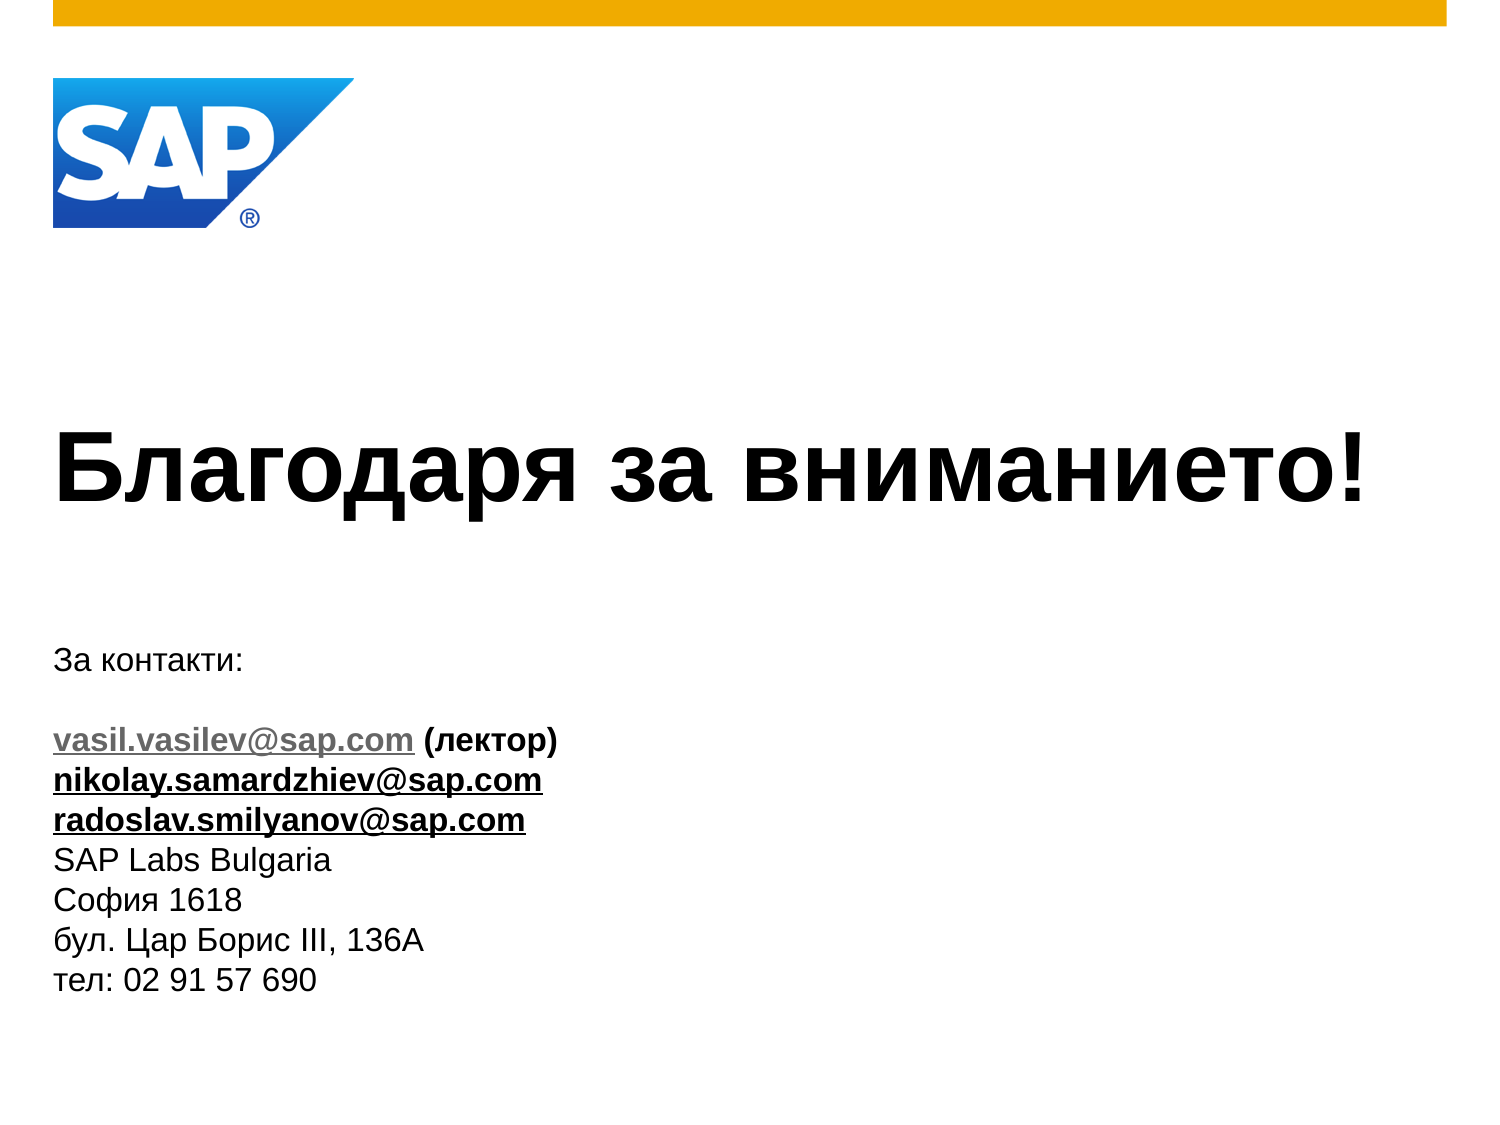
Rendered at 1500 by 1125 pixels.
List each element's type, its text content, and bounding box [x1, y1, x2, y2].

title Благодаря за вниманието! [53, 400, 1447, 523]
list За контакти: vasil.vasilev@sap.com (лектор) nikolay.samardzhiev@sap.com radoslav.smilyanov@sap.com SAP Labs Bulgaria София 1618 бул. Цар Борис III, 136А тел: 02 91 57 690 [53, 755, 1447, 998]
picture [53, 78, 354, 228]
